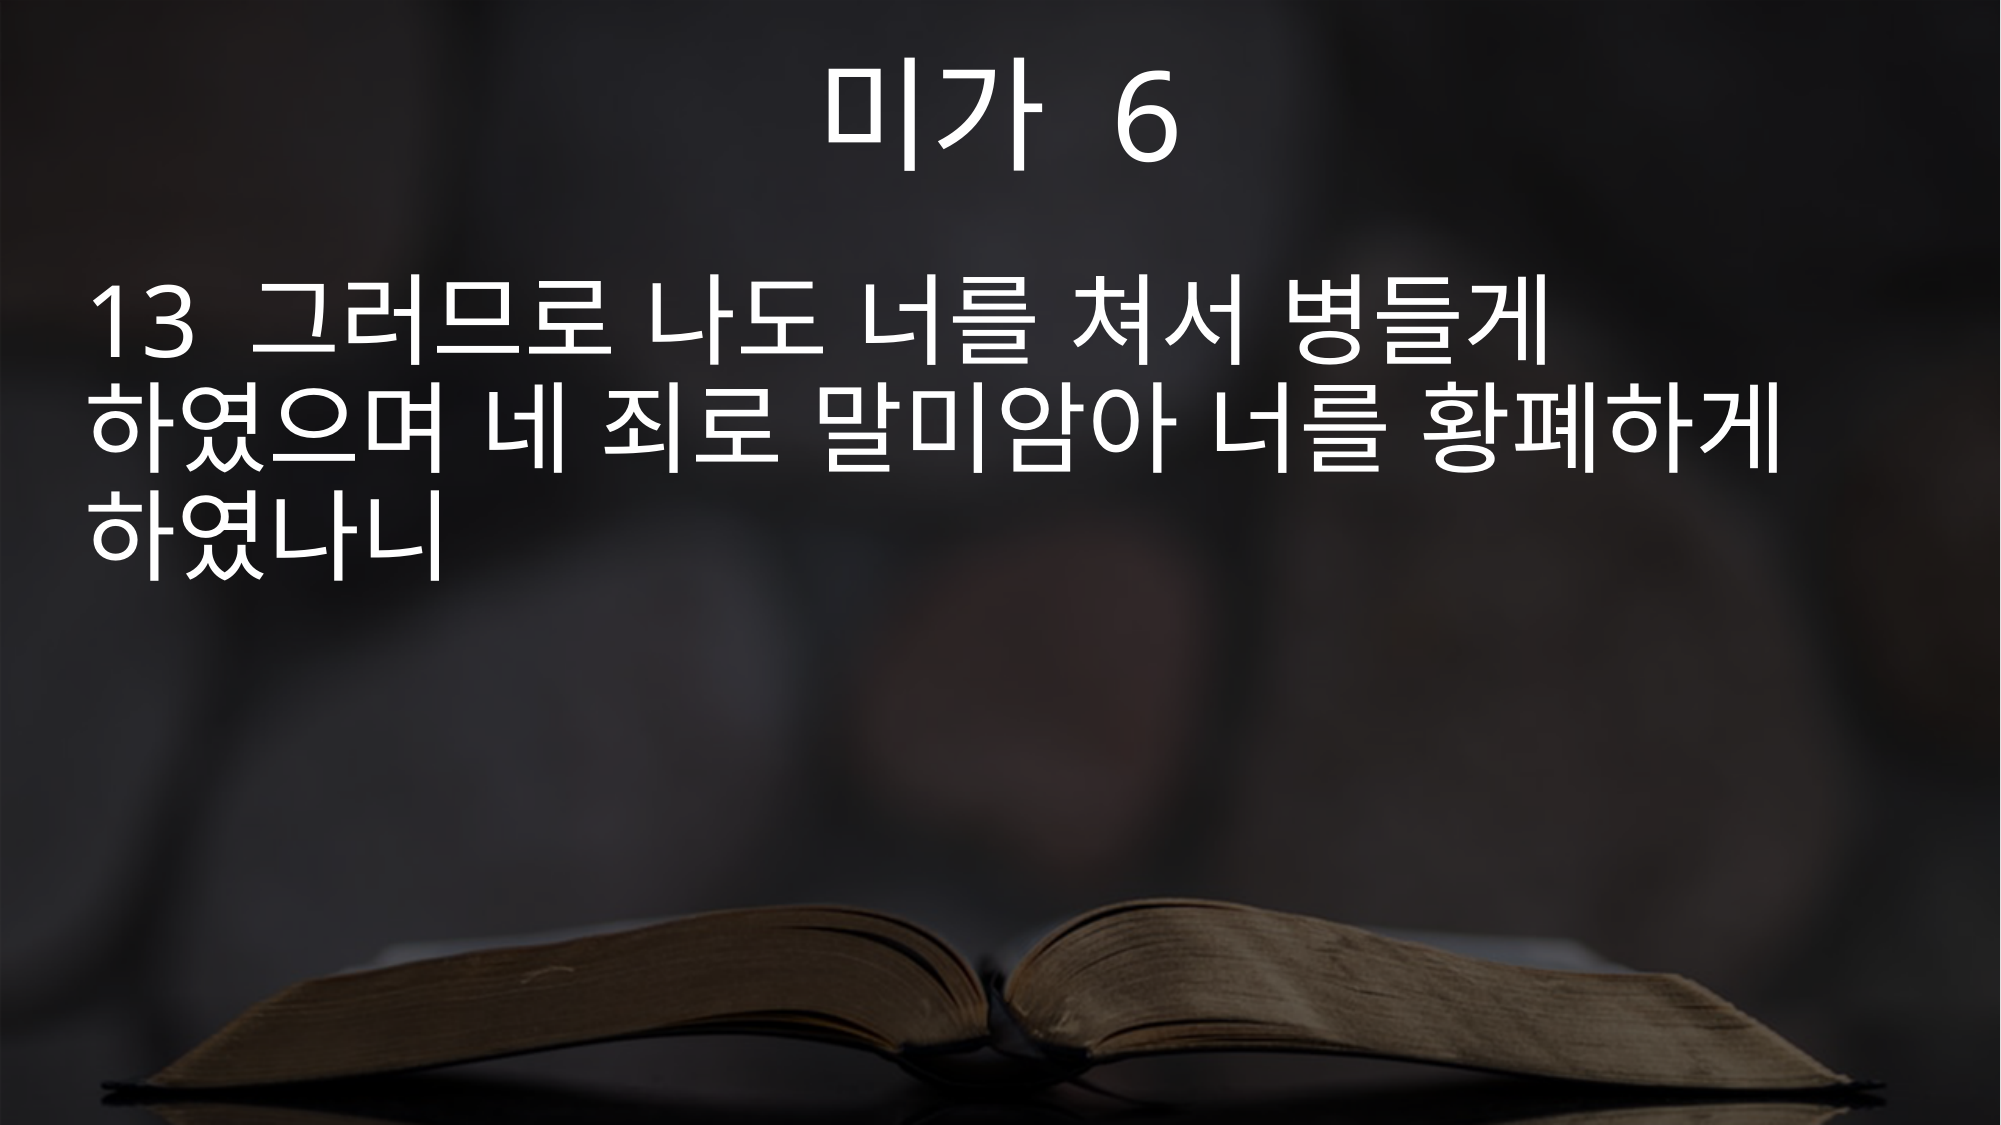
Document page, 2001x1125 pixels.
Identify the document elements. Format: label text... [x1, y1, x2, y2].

footer 미가 6 [0, 32, 2000, 192]
picture [0, 0, 2001, 1125]
list 13 그러므로 나도 너를 쳐서 병들게 하였으며 네 죄로 말미암아 너를 황폐하게 하였나니 [69, 263, 1953, 423]
